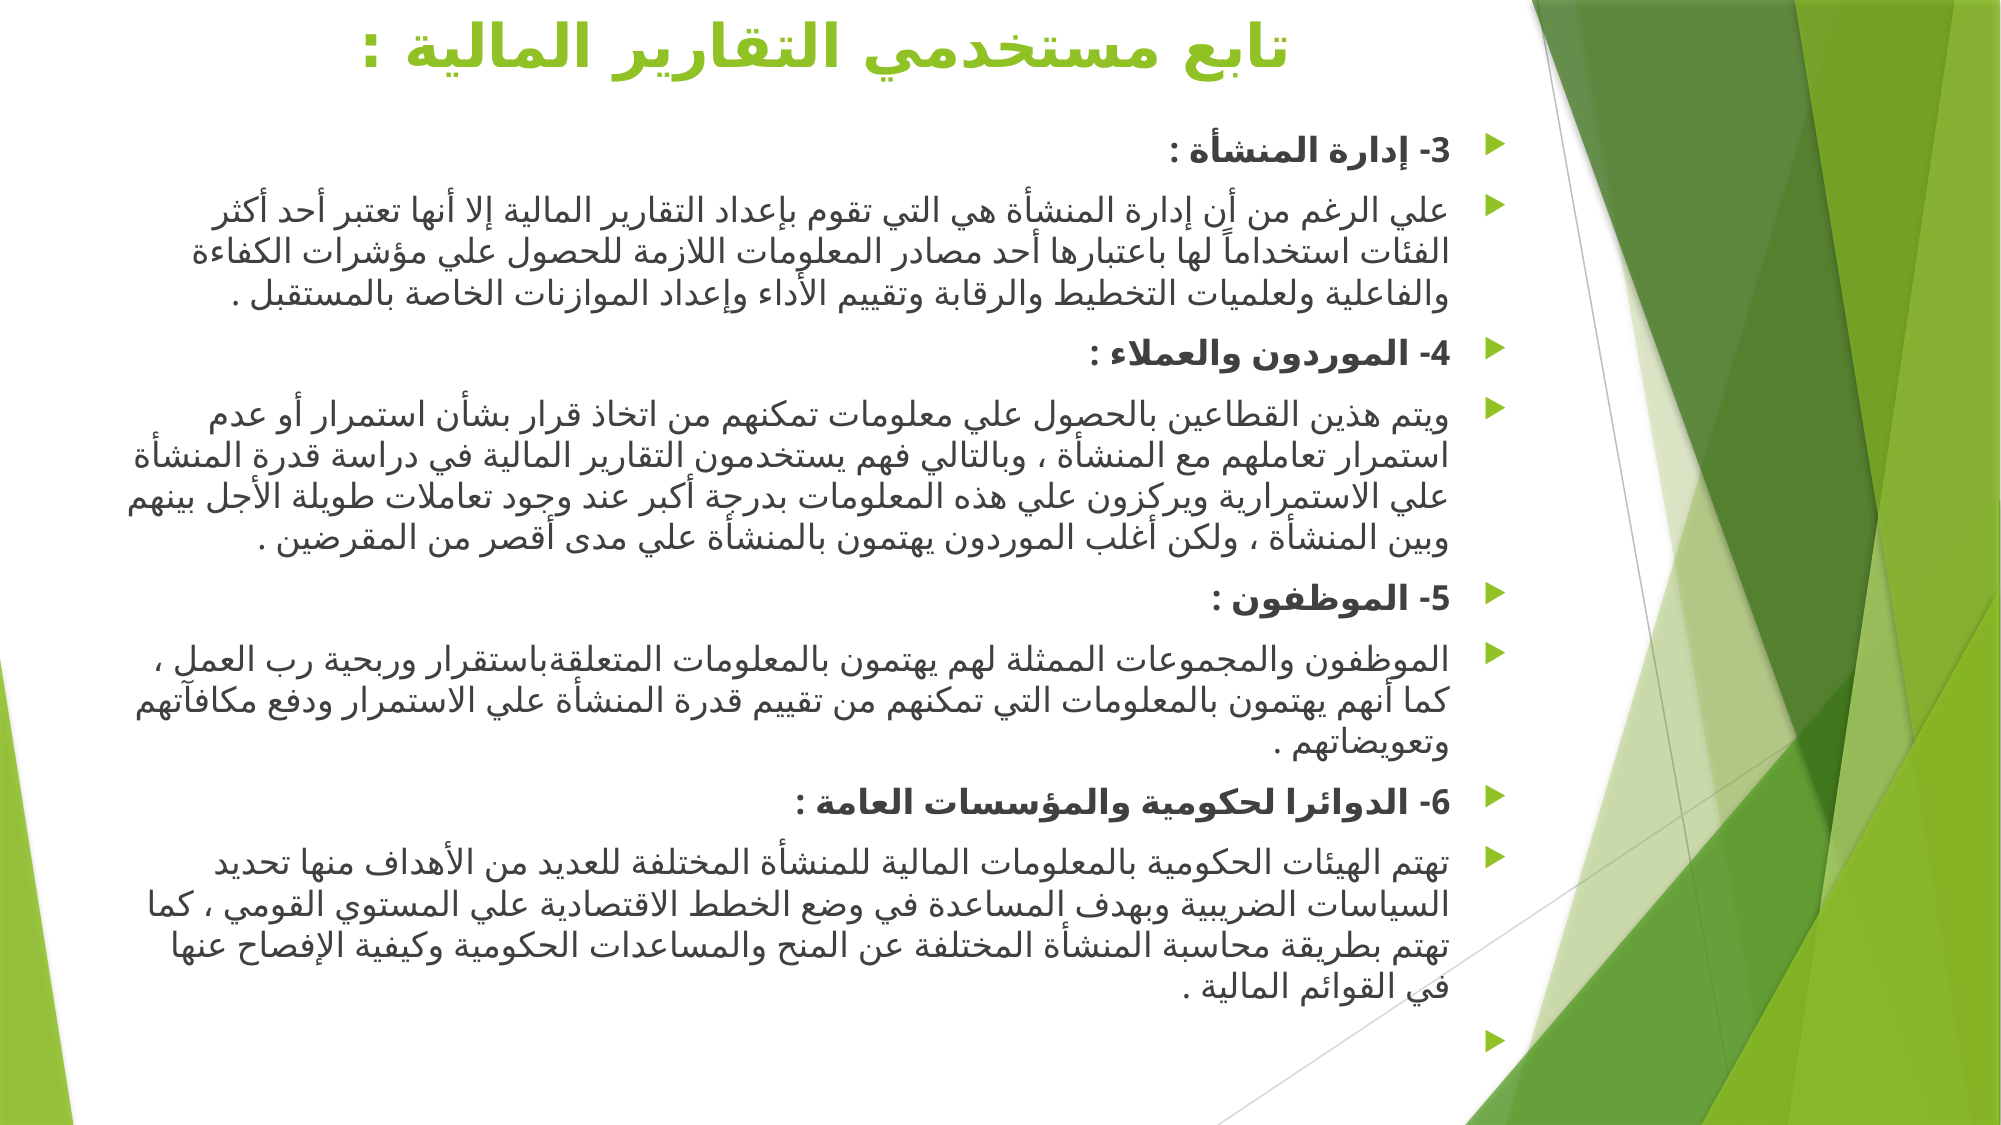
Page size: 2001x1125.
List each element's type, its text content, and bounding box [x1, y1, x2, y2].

list 3- إدارة المنشأة : علي الرغم من أن إدارة المنشأة هي التي تقوم بإعداد التقارير المالية إلا أنها تعتبر أحد أكثر الفئات استخداماً لها باعتبارها أحد مصادر المعلومات اللازمة للحصول علي مؤشرات الكفاءة والفاعلية ولعلميات التخطيط والرقابة وتقييم الأداء وإعداد الموازنات الخاصة بالمستقبل . 4- الموردون والعملاء : ويتم هذين القطاعين بالحصول علي معلومات تمكنهم من اتخاذ قرار بشأن استمرار أو عدم استمرار تعاملهم مع المنشأة ، وبالتالي فهم يستخدمون التقارير المالية في دراسة قدرة المنشأة علي الاستمرارية ويركزون علي هذه المعلومات بدرجة أكبر عند وجود تعاملات طويلة الأجل بينهم وبين المنشأة ، ولكن أغلب الموردون يهتمون بالمنشأة علي مدى أقصر من المقرضين . 5- الموظفون : الموظفون والمجموعات الممثلة لهم يهتمون بالمعلومات المتعلقةباستقرار وربحية رب العمل ، كما أنهم يهتمون بالمعلومات التي تمكنهم من تقييم قدرة المنشأة علي الاستمرار ودفع مكافآتهم وتعويضاتهم . 6- الدوائرا لحكومية والمؤسسات العامة : تهتم الهيئات الحكومية بالمعلومات المالية للمنشأة المختلفة للعديد من الأهداف منها تحديد السياسات الضريبية وبهدف المساعدة في وضع الخطط الاقتصادية علي المستوي القومي ، كما تهتم بطريقة محاسبة المنشأة المختلفة عن المنح والمساعدات الحكومية وكيفية الإفصاح عنها في القوائم المالية . [111, 120, 1522, 1125]
title تابع مستخدمي التقارير المالية : [111, 0, 1522, 120]
